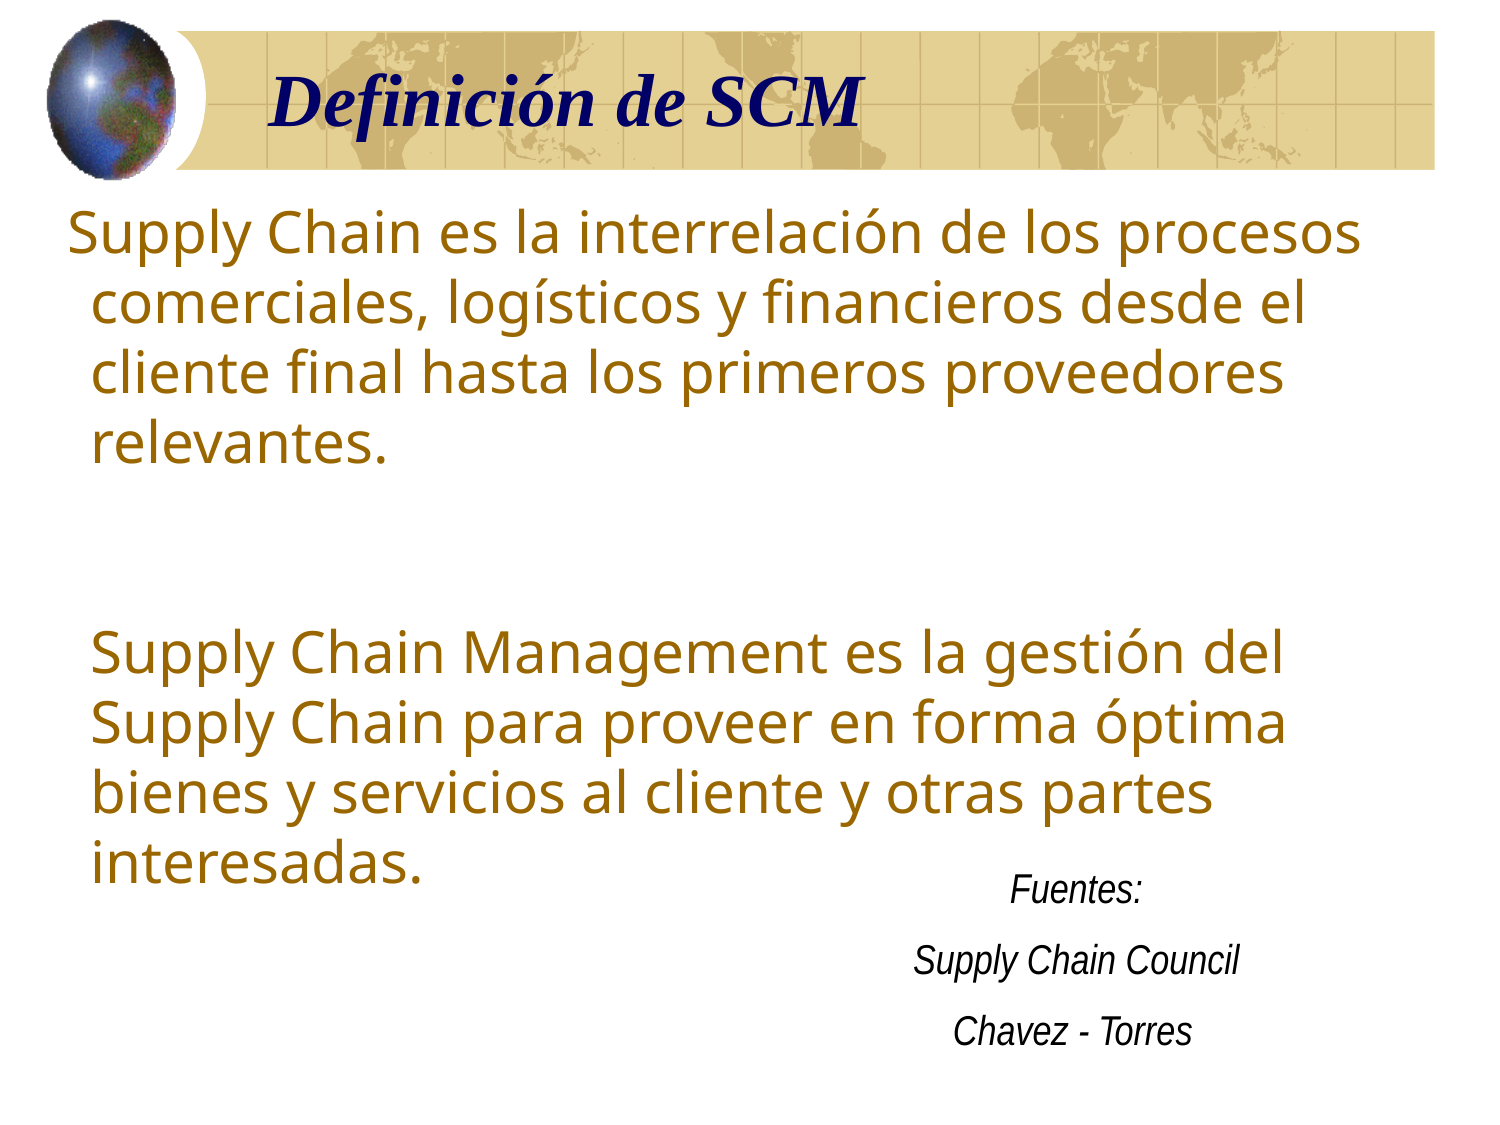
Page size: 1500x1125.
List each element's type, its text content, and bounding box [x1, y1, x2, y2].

text_box Fuentes: Supply Chain Council Chavez - Torres [903, 857, 1249, 1059]
title Definición de SCM [253, 66, 1500, 127]
picture [42, 14, 190, 185]
list Supply Chain es la interrelación de los procesos comerciales, logísticos y financieros desde el cliente final hasta los primeros proveedores relevantes. Supply Chain Management es la gestión del Supply Chain para proveer en forma óptima bienes y servicios al cliente y otras partes interesadas. [37, 187, 1451, 818]
